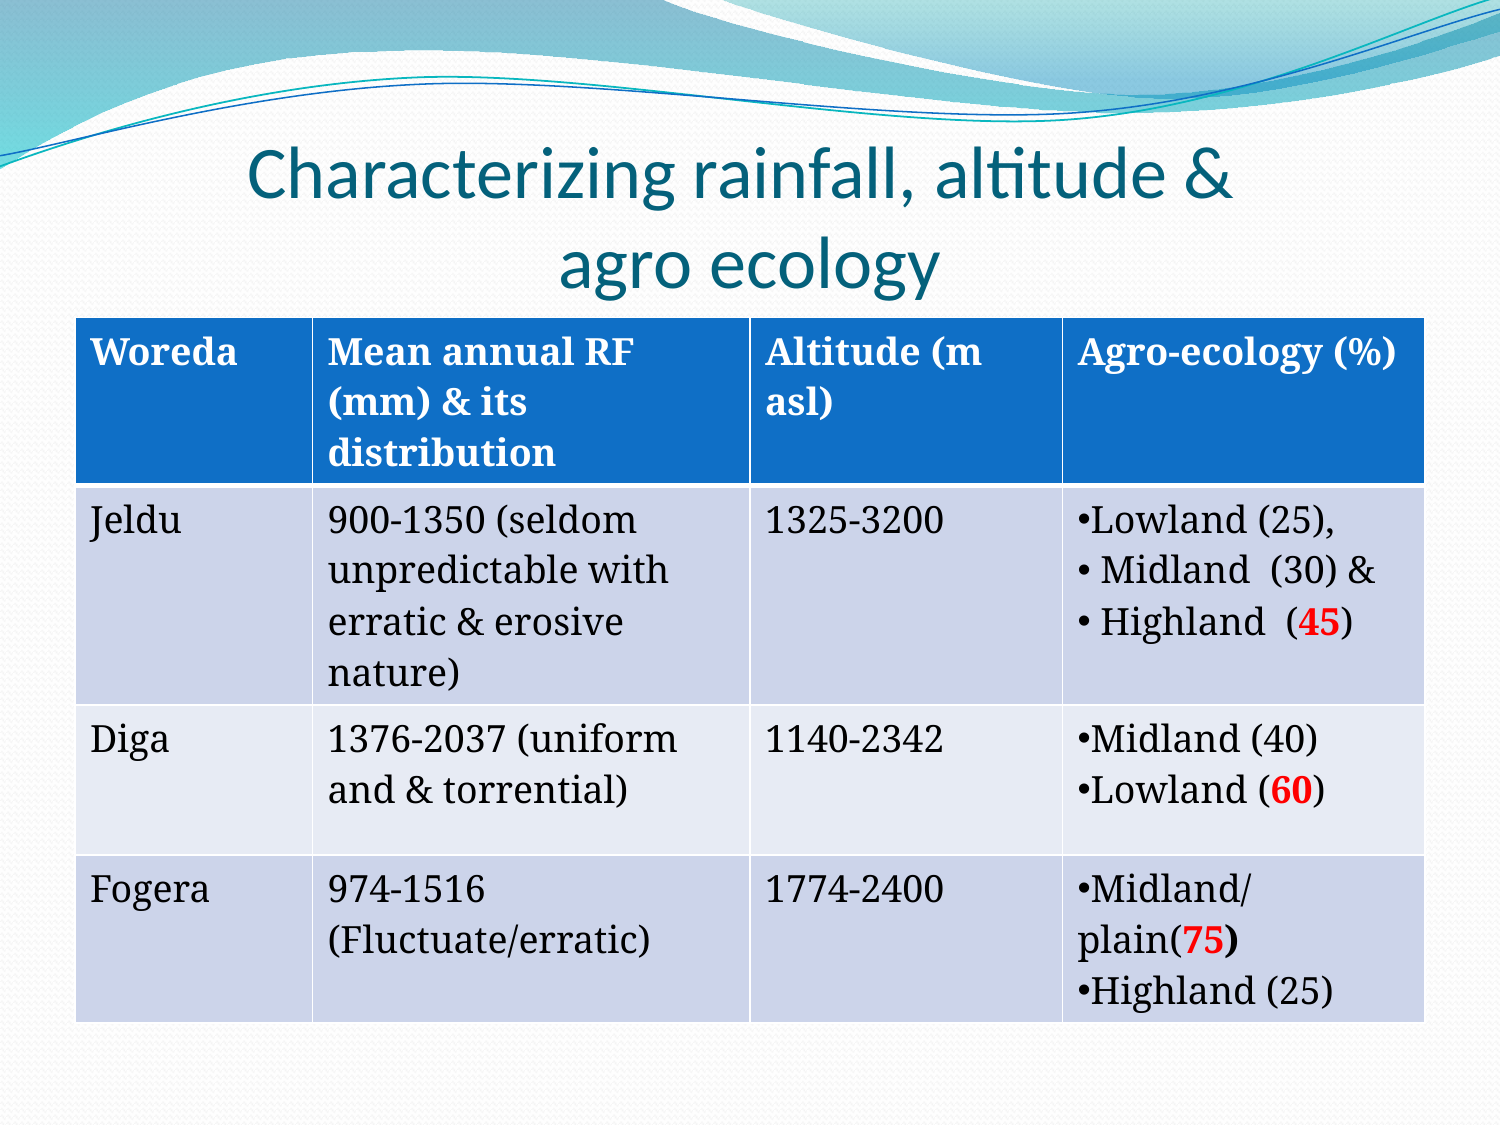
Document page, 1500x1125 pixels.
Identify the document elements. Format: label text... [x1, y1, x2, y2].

table_cell Diga [76, 706, 312, 854]
table_cell 900-1350 (seldom unpredictable with erratic & erosive nature) [313, 488, 749, 704]
table_cell Fogera [76, 856, 312, 1022]
table_header Altitude (m asl) [751, 318, 1062, 483]
table_header Mean annual RF (mm) & its distribution [313, 318, 749, 483]
table_cell Lowland (25), Midland (30) & Highland (45) [1063, 488, 1424, 704]
table_cell Midland/plain(75) Highland (25) [1063, 856, 1424, 1022]
table_cell 1774-2400 [751, 856, 1062, 1022]
table_header Agro-ecology (%) [1063, 318, 1424, 483]
table_cell 1376-2037 (uniform and & torrential) [313, 706, 749, 854]
table_cell 974-1516 (Fluctuate/erratic) [313, 856, 749, 1022]
table_header Woreda [76, 318, 312, 483]
table_cell Midland (40) Lowland (60) [1063, 706, 1424, 854]
table_cell Jeldu [76, 488, 312, 704]
title Characterizing rainfall, altitude & agro ecology [75, 115, 1425, 303]
table_cell 1140-2342 [751, 706, 1062, 854]
table_cell 1325-3200 [751, 488, 1062, 704]
